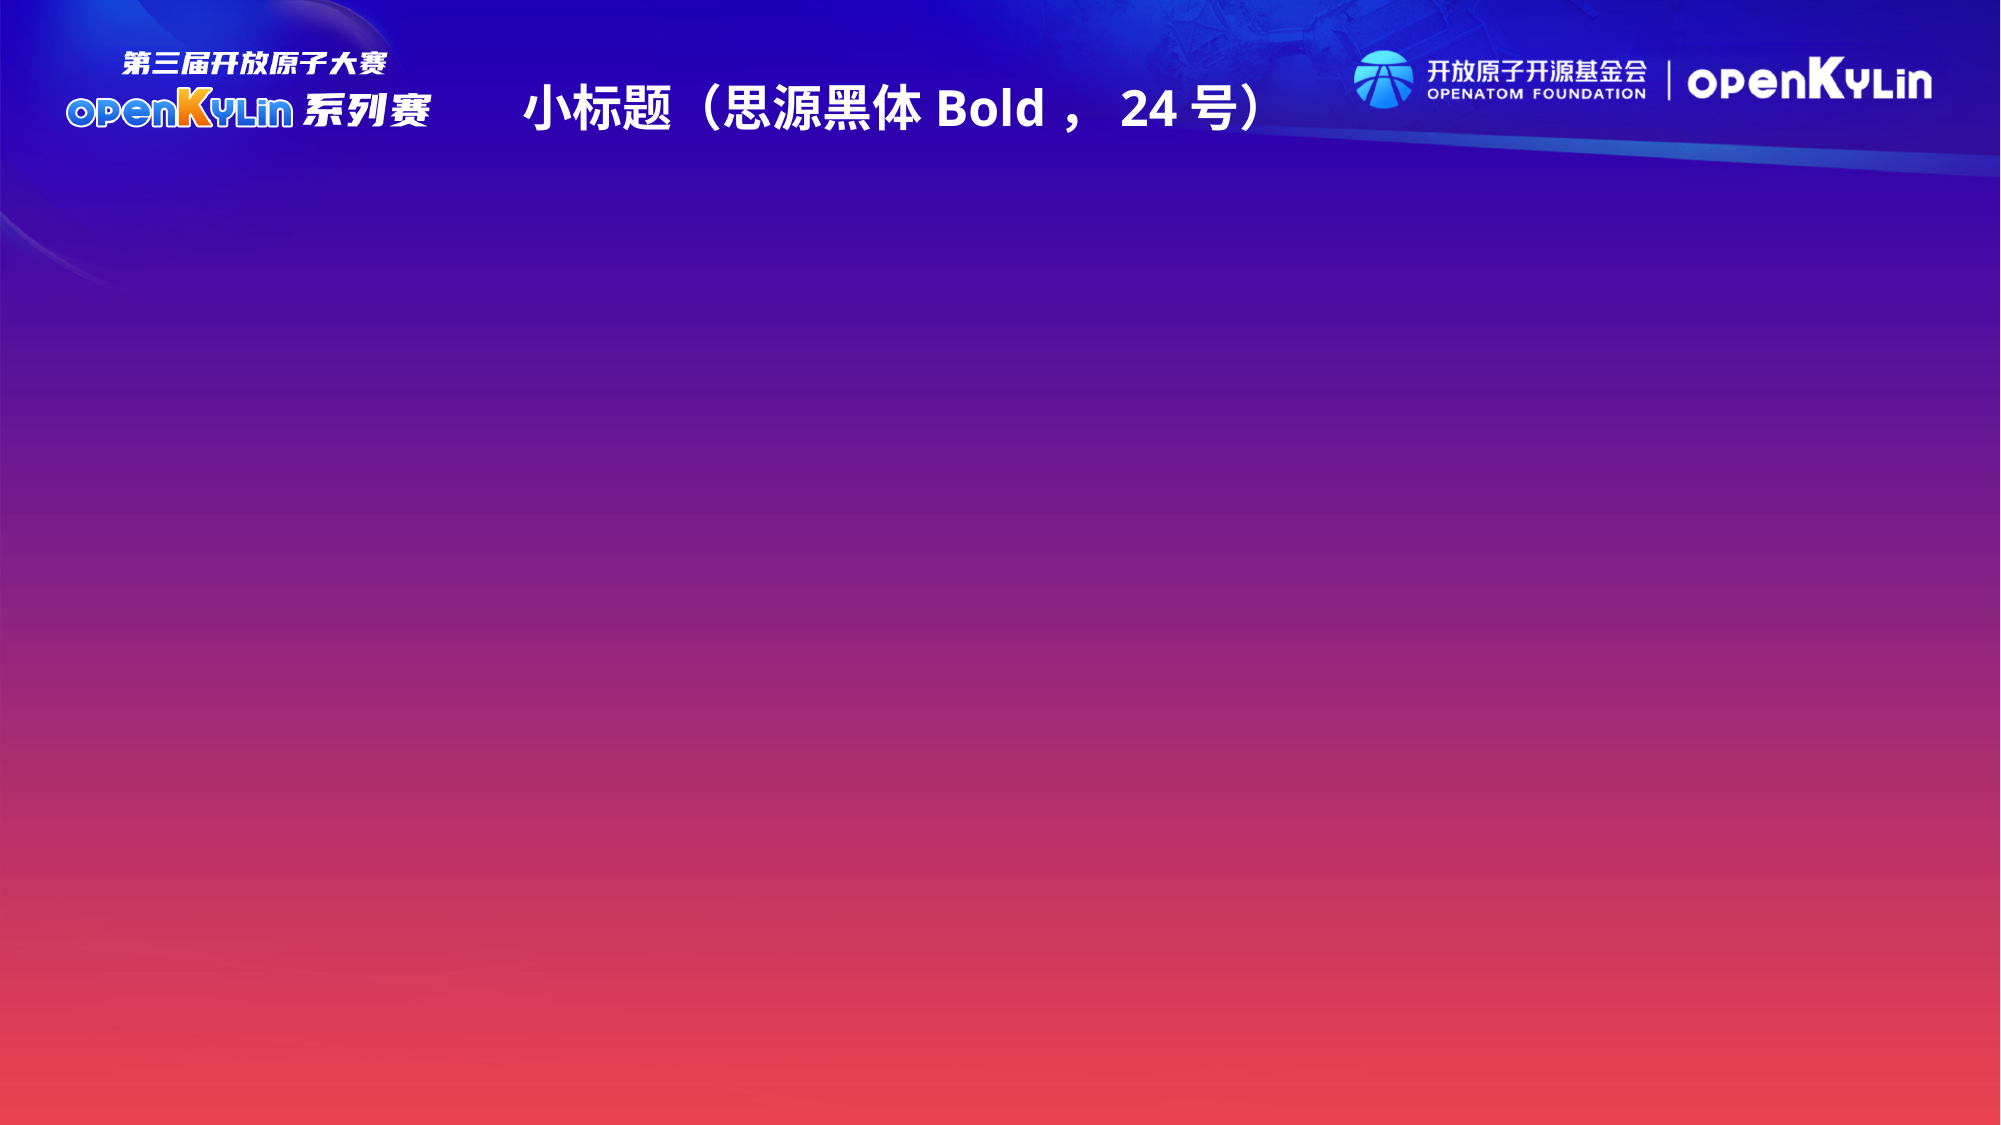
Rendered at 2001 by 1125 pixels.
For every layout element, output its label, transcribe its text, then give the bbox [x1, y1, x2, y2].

text_box 小标题（思源黑体Bold，24号） [507, 39, 1304, 145]
picture [0, 0, 2001, 1125]
